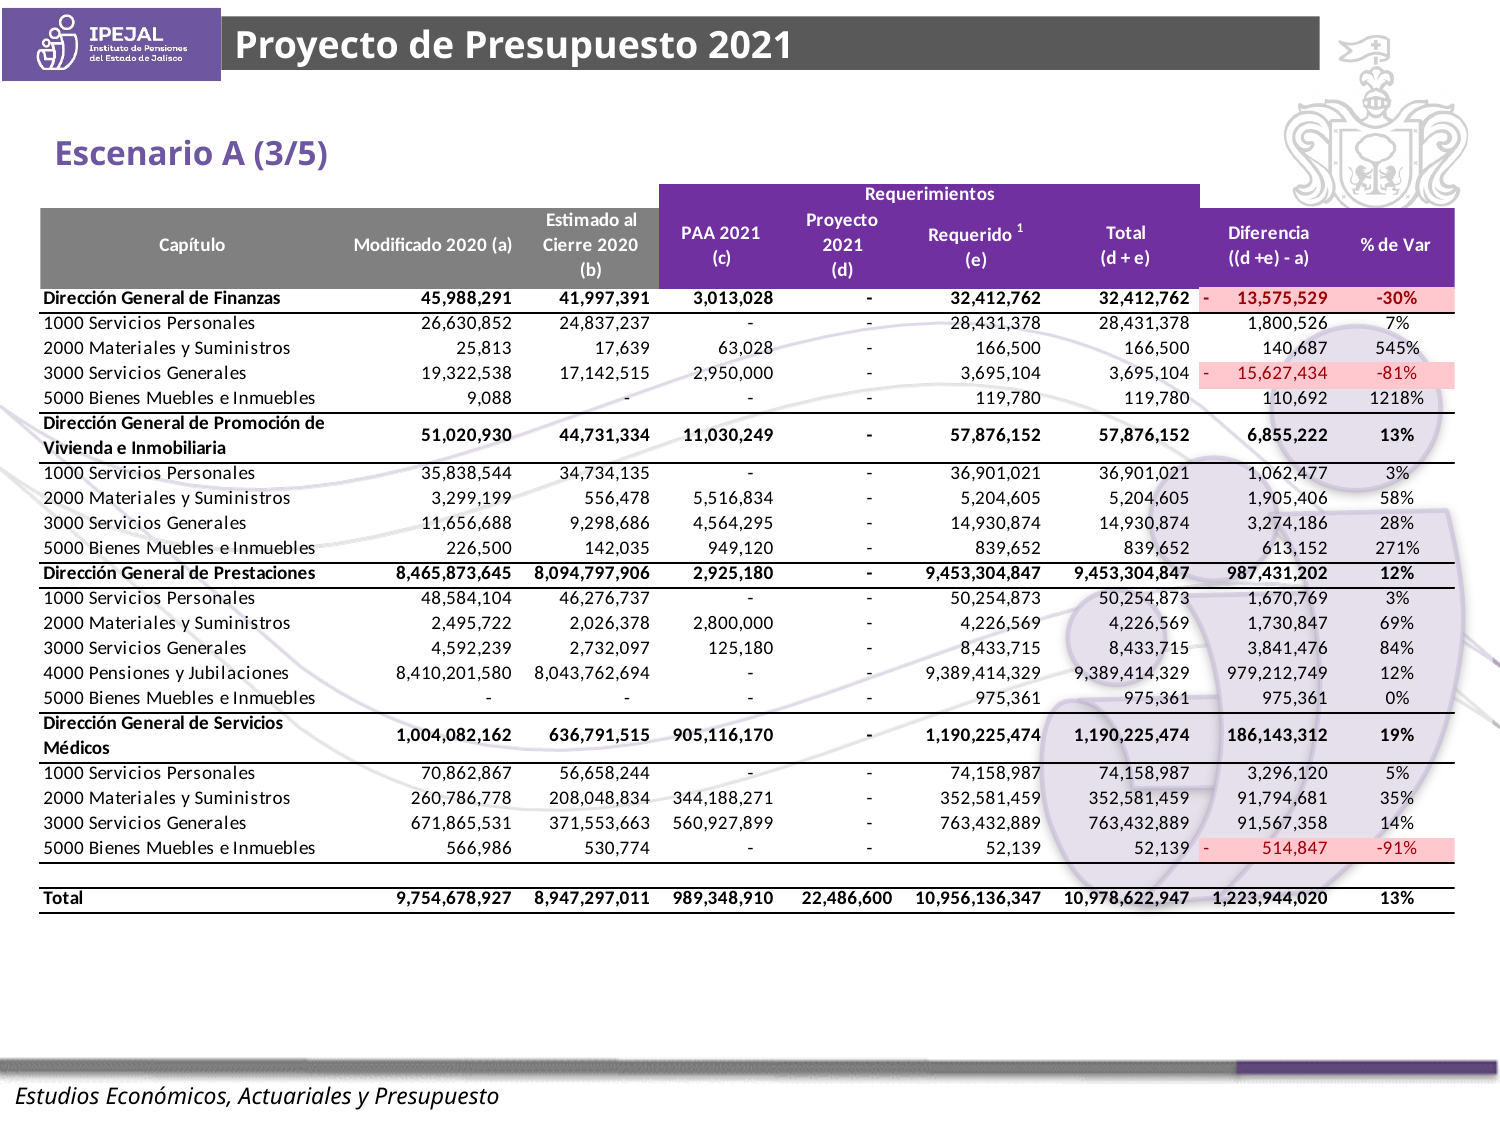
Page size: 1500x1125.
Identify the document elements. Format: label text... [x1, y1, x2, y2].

picture [1493, 321, 1500, 812]
picture [0, 1053, 1500, 1084]
picture [38, 182, 1457, 916]
picture [2, 1, 221, 87]
list Escenario A (3/5) [39, 129, 1457, 182]
list Proyecto de Presupuesto 2021 [219, 18, 1316, 73]
